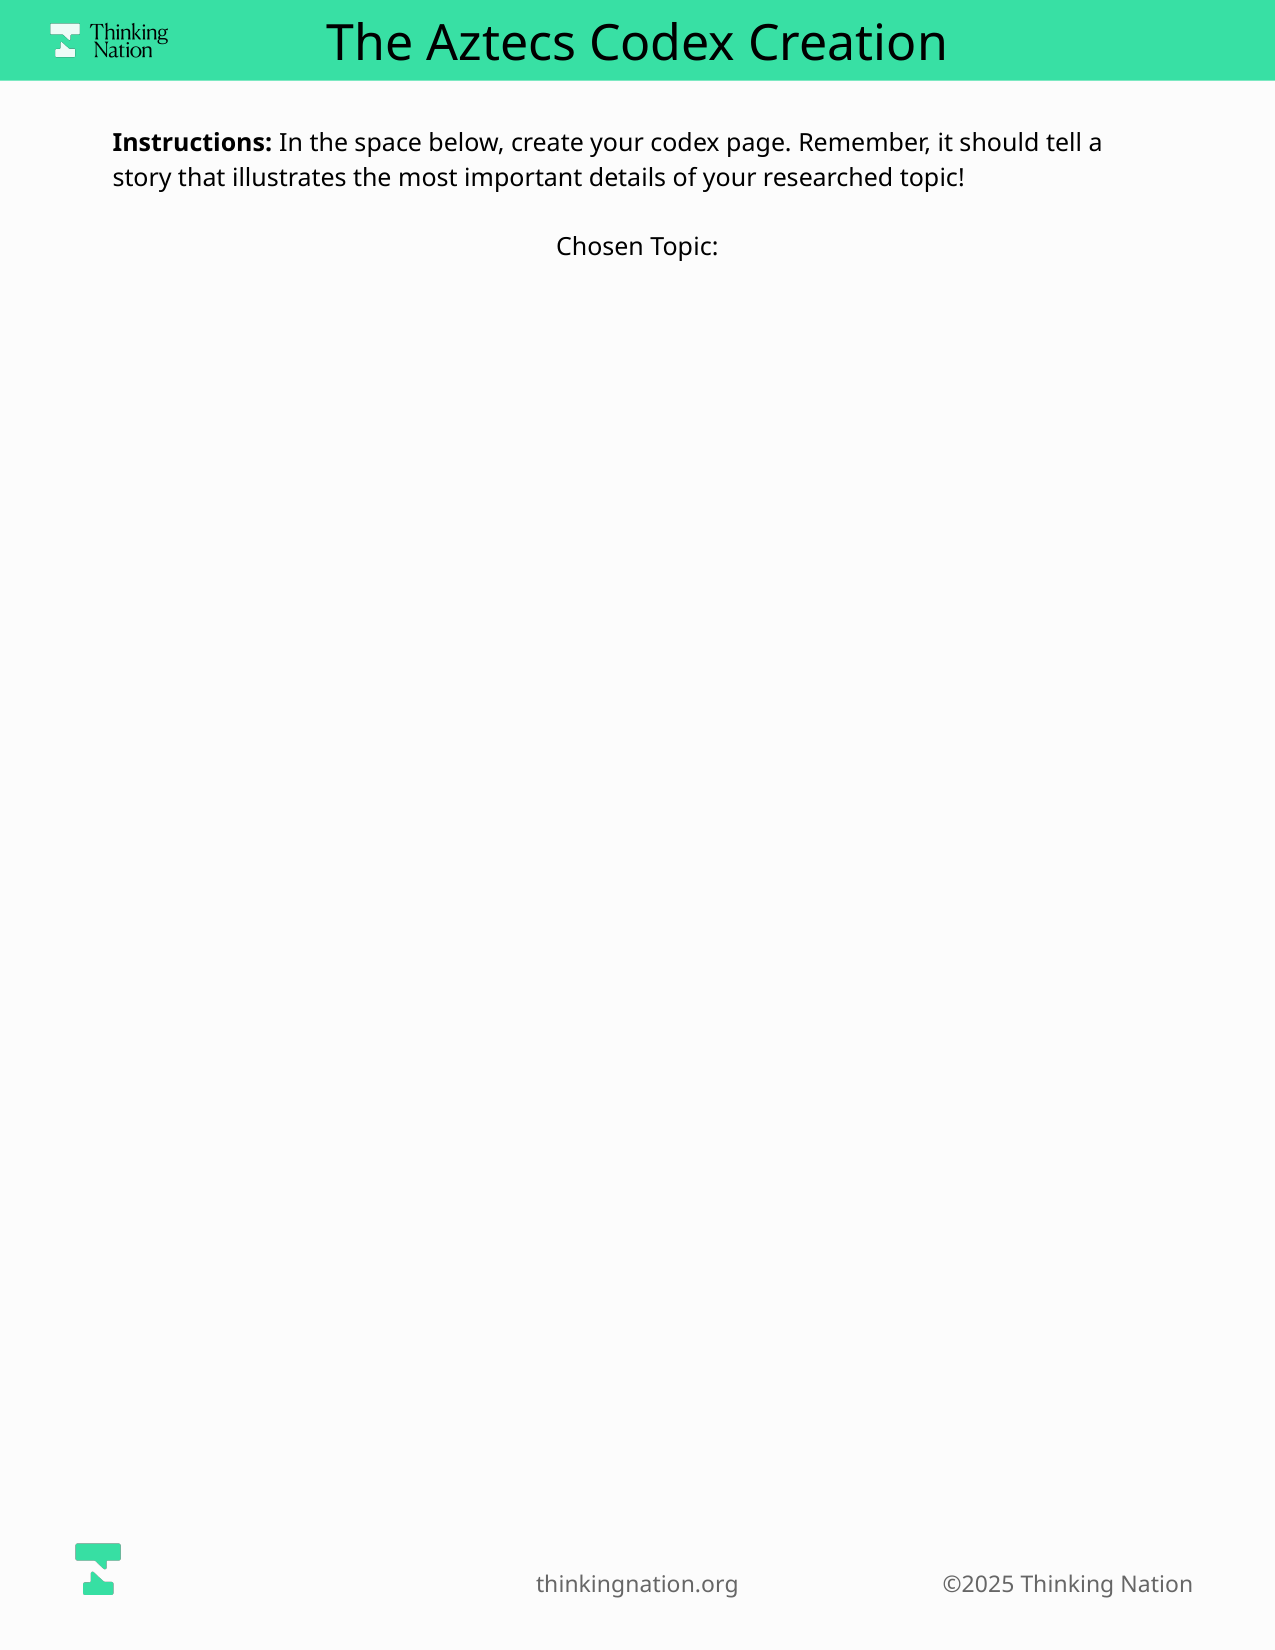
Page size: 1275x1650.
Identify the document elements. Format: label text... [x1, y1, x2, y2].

picture [62, 1533, 134, 1605]
text_box The Aztecs Codex Creation [0, 0, 1275, 81]
text_box ©2025 Thinking Nation [907, 1553, 1210, 1605]
text_box thinkingnation.org [486, 1553, 789, 1605]
picture [36, 12, 172, 69]
text_box Instructions: In the space below, create your codex page. Remember, it should tell a story that illustrates the most important details of your researched topic! Chosen Topic: [97, 107, 1178, 448]
